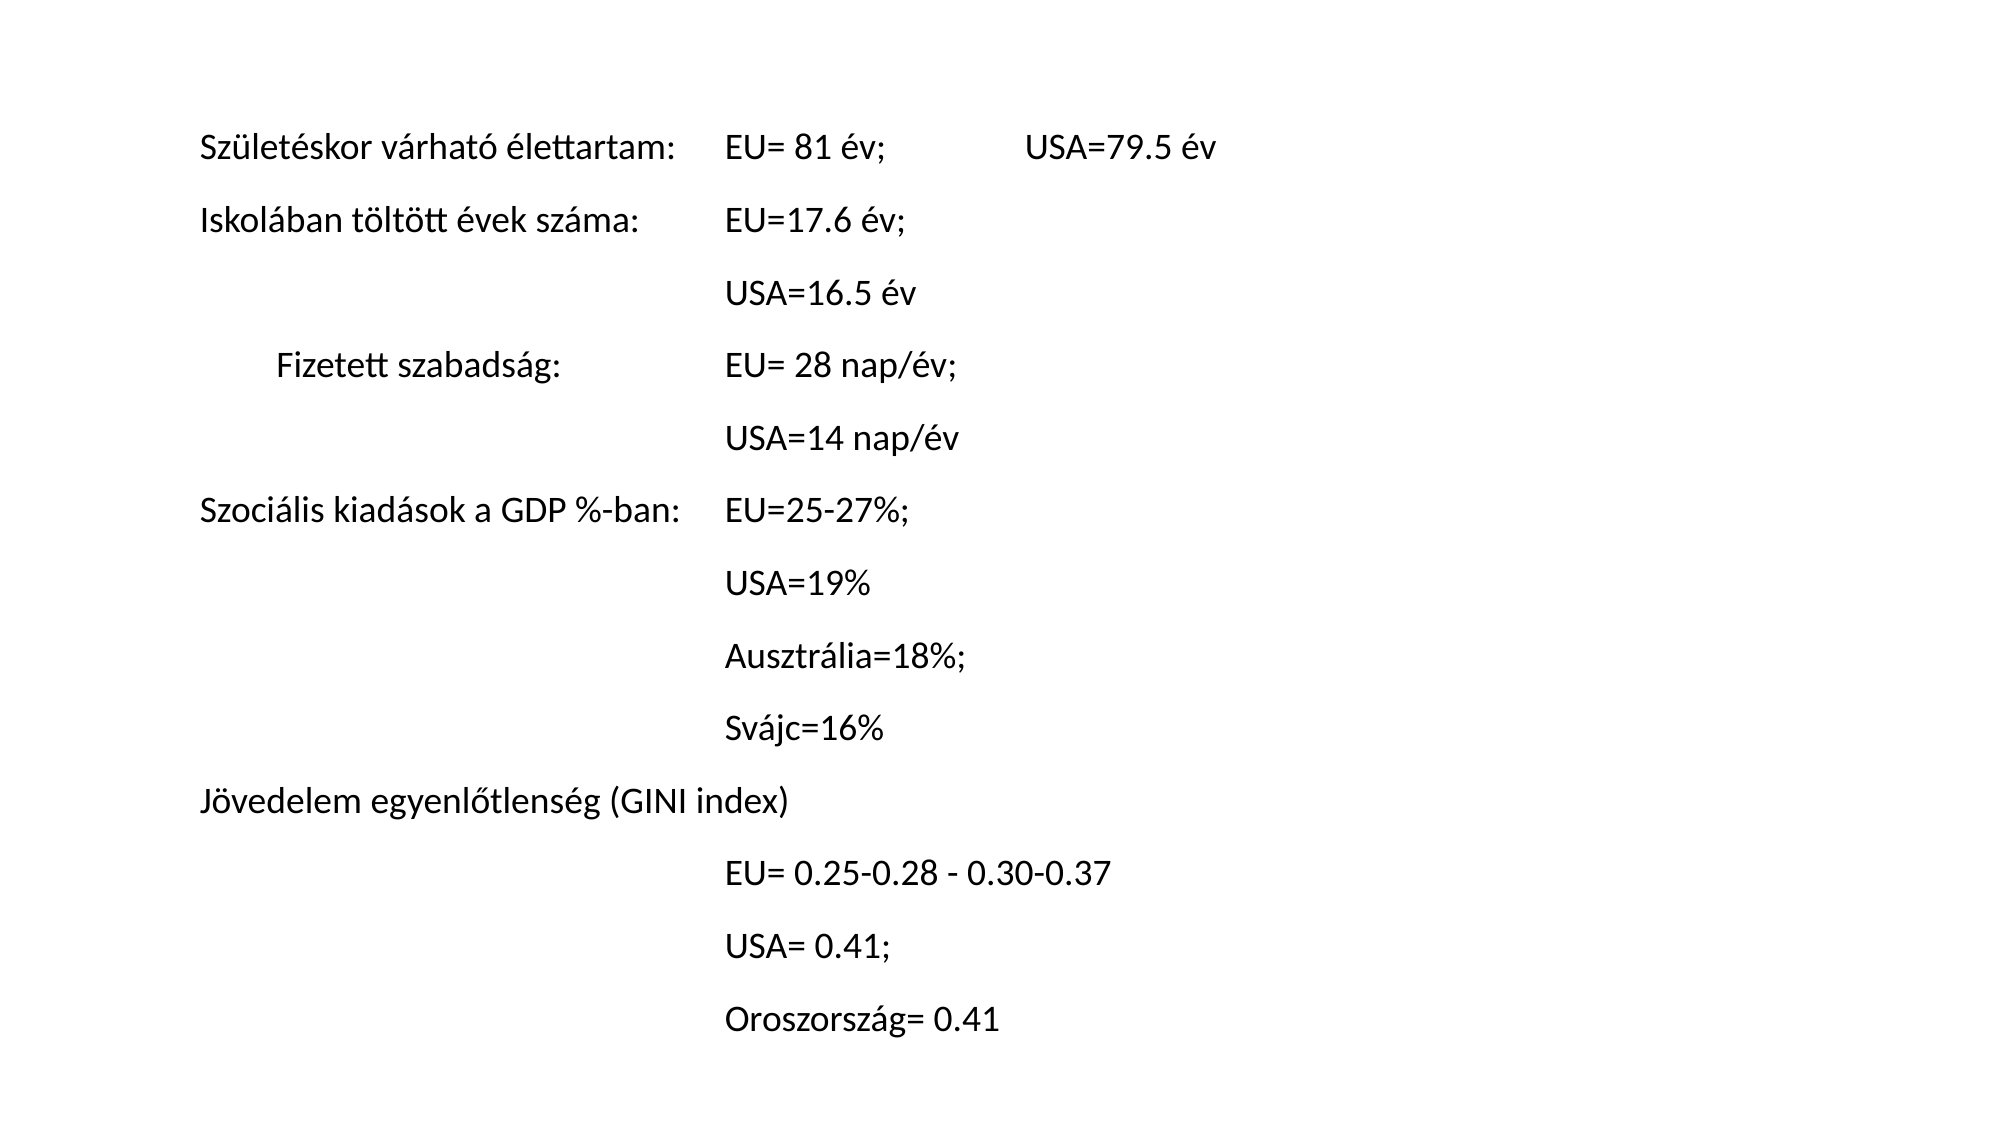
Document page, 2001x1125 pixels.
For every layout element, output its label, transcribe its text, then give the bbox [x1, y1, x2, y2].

text_box Születéskor várható élettartam: EU= 81 év; USA=79.5 év Iskolában töltött évek száma: EU=17.6 év; USA=16.5 év Fizetett szabadság: EU= 28 nap/év; USA=14 nap/év Szociális kiadások a GDP %-ban: EU=25-27%; USA=19% Ausztrália=18%; Svájc=16% Jövedelem egyenlőtlenség (GINI index) EU= 0.25-0.28 - 0.30-0.37 USA= 0.41; Oroszország= 0.41 [110, 108, 1726, 1046]
